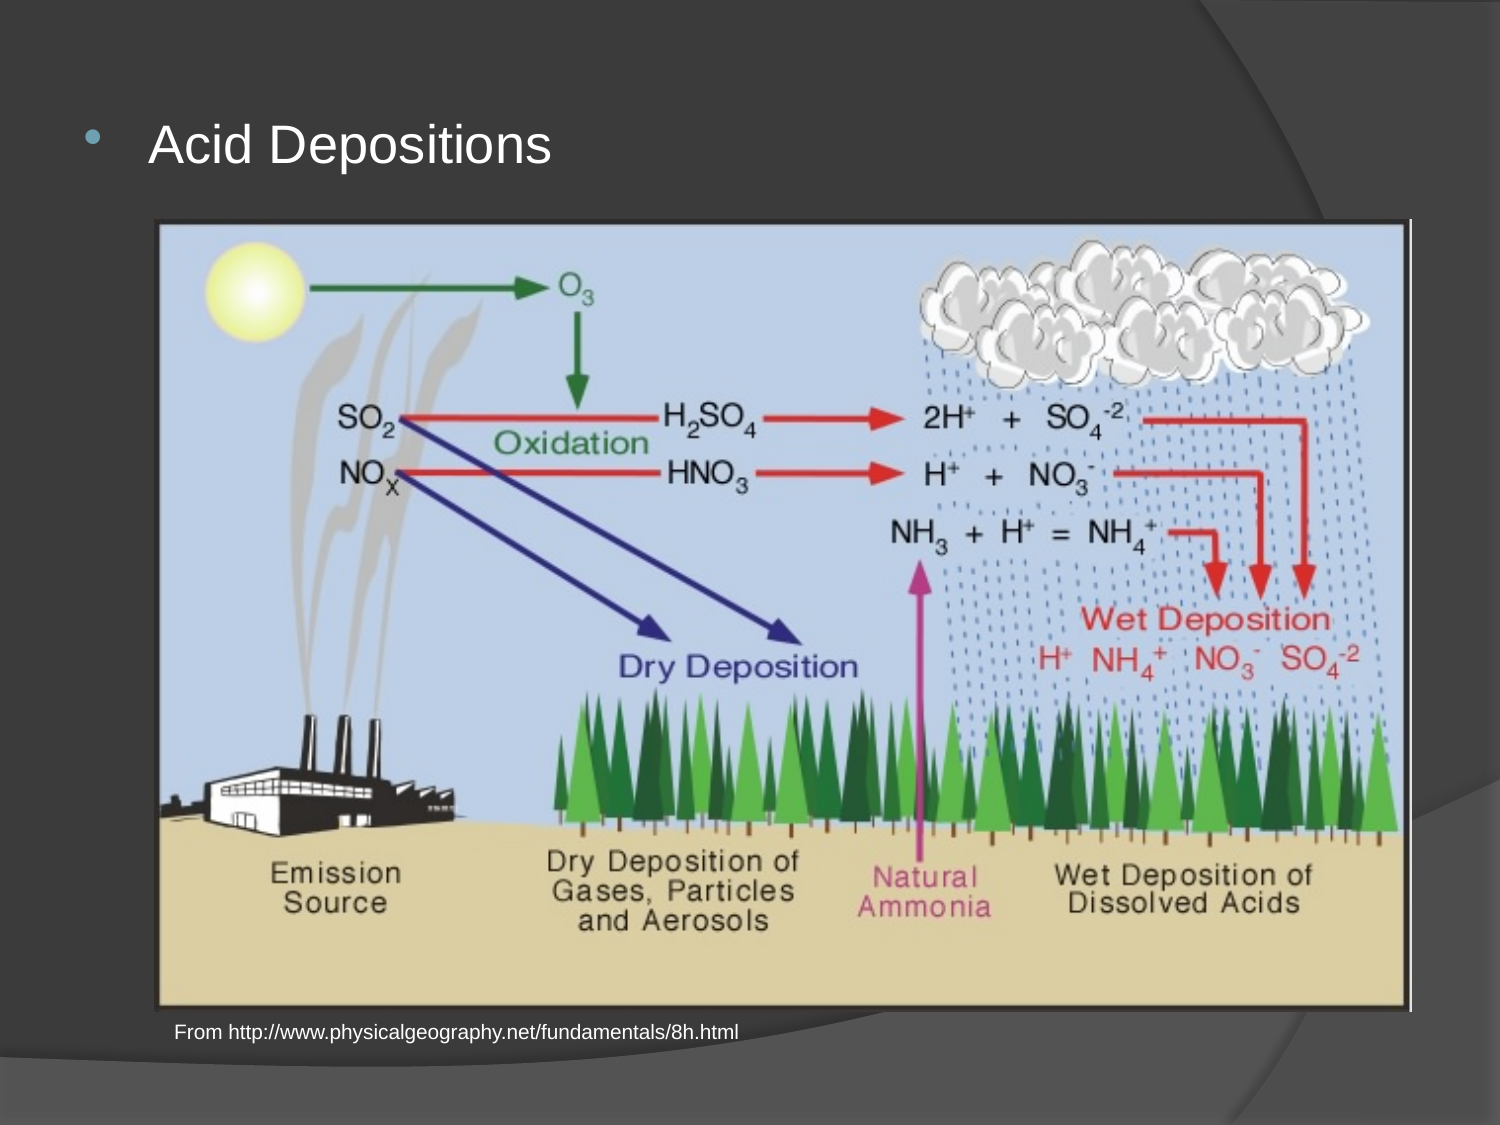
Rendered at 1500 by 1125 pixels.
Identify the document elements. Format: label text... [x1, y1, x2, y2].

picture [154, 219, 1412, 1012]
list Acid Depositions [64, 101, 1290, 1047]
text_box From http://www.physicalgeography.net/fundamentals/8h.html [159, 1022, 910, 1052]
